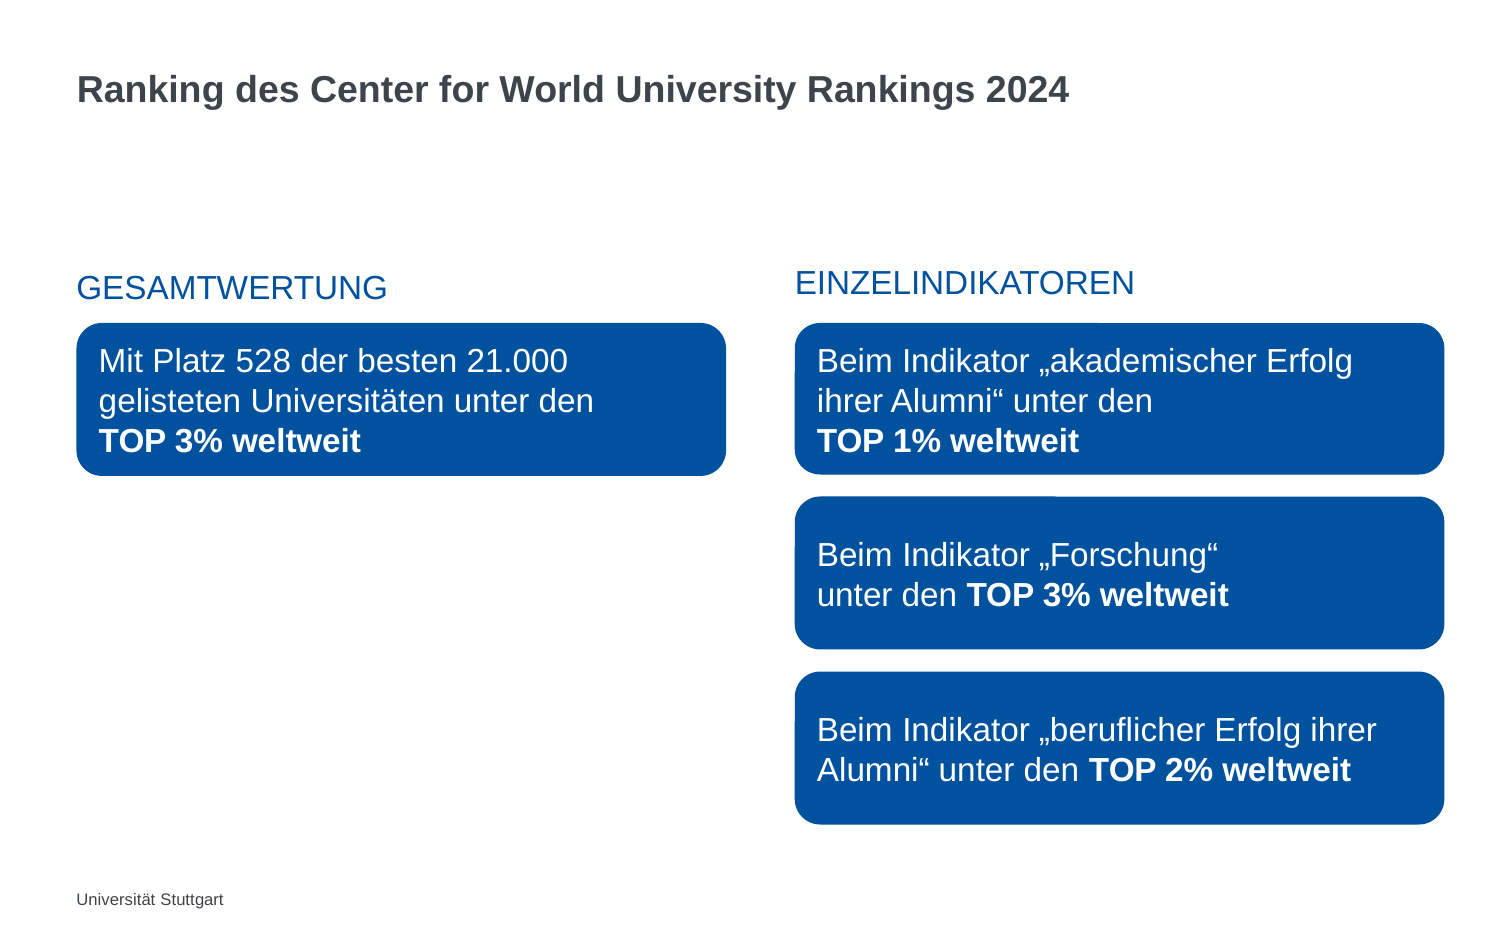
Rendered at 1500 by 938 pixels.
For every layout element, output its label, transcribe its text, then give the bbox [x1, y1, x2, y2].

footer Universität Stuttgart [76, 888, 1072, 910]
text_box Beim Indikator „Forschung“ unter den TOP 3% weltweit [793, 495, 1446, 651]
text_box Beim Indikator „beruflicher Erfolg ihrer Alumni“ unter den TOP 2% weltweit [793, 670, 1446, 826]
text_box Gesamtwertung [76, 262, 727, 302]
text_box Einzelindikatoren [794, 251, 1445, 303]
text_box Beim Indikator „akademischer Erfolg ihrer Alumni“ unter den TOP 1% weltweit [793, 321, 1446, 476]
title Ranking des Center for World University Rankings 2024 [76, 64, 1424, 111]
text_box Mit Platz 528 der besten 21.000 gelisteten Universitäten unter den TOP 3% weltweit [75, 321, 728, 477]
